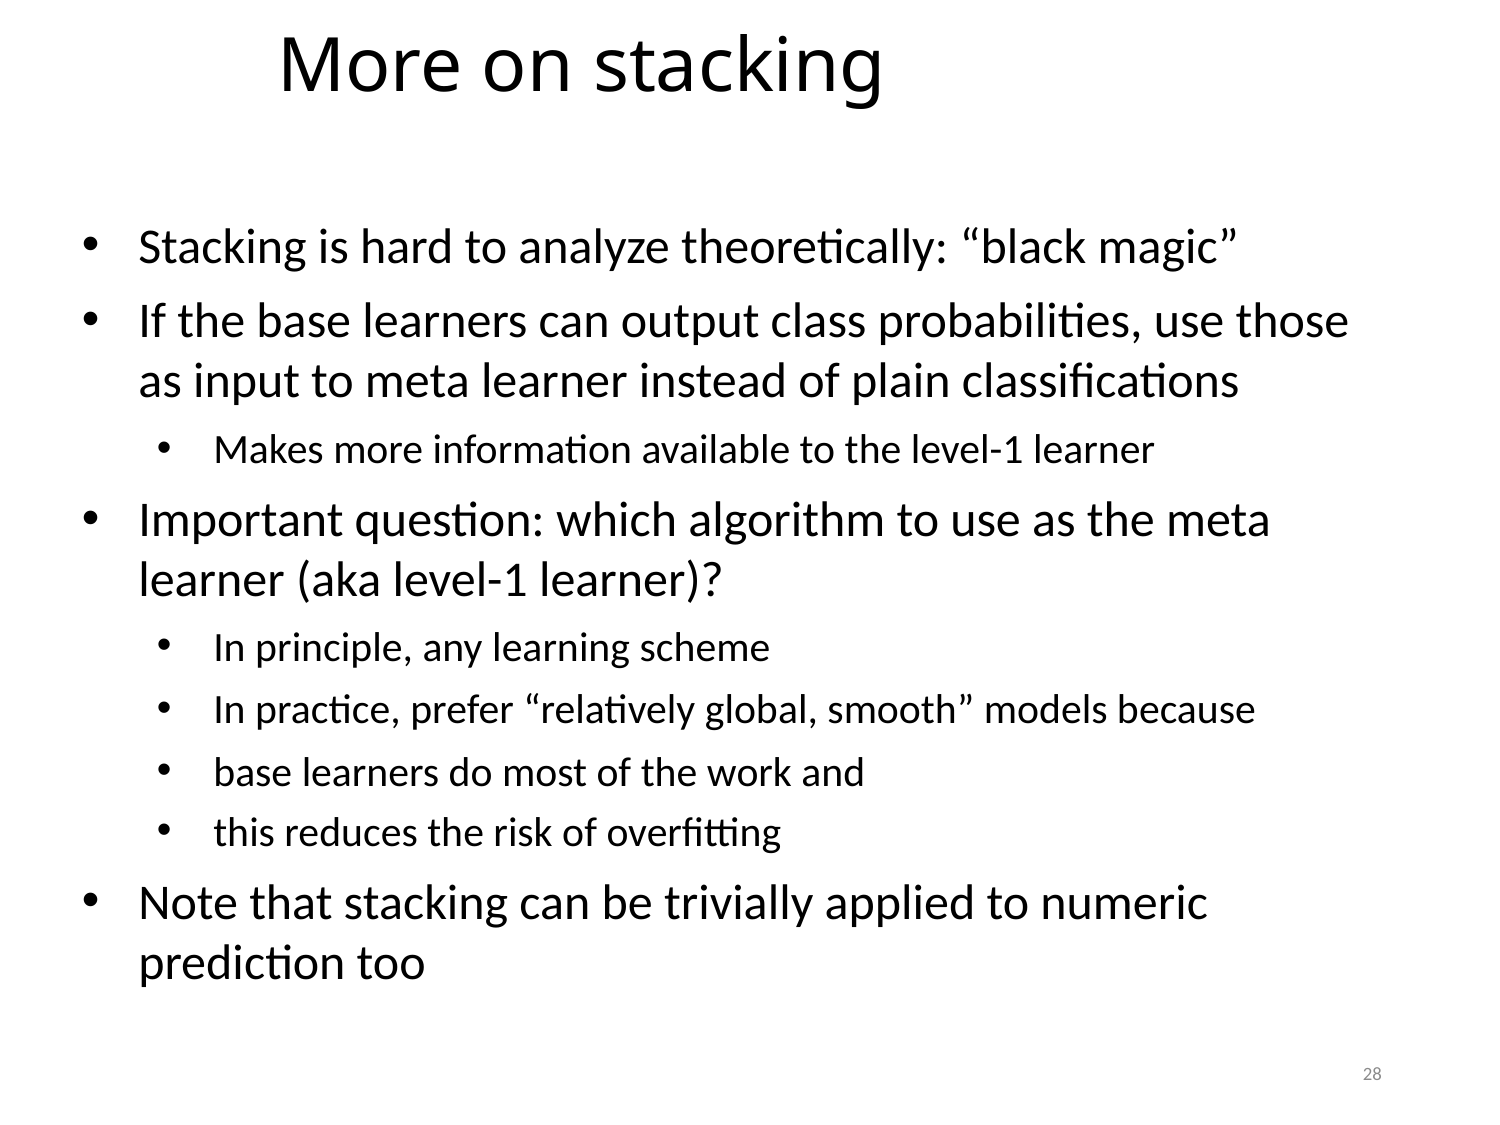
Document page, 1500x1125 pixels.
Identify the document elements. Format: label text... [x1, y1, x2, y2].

title More on stacking [262, 0, 1500, 148]
slide_number 28 [1059, 1042, 1397, 1103]
text_box Stacking is hard to analyze theoretically: “black magic” If the base learners can output class probabilities, use those as input to meta learner instead of plain classifications Makes more information available to the level-1 learner Important question: which algorithm to use as the meta learner (aka level-1 learner)? In principle, any learning scheme In practice, prefer “relatively global, smooth” models because base learners do most of the work and this reduces the risk of overfitting Note that stacking can be trivially applied to numeric prediction too [67, 205, 1396, 997]
